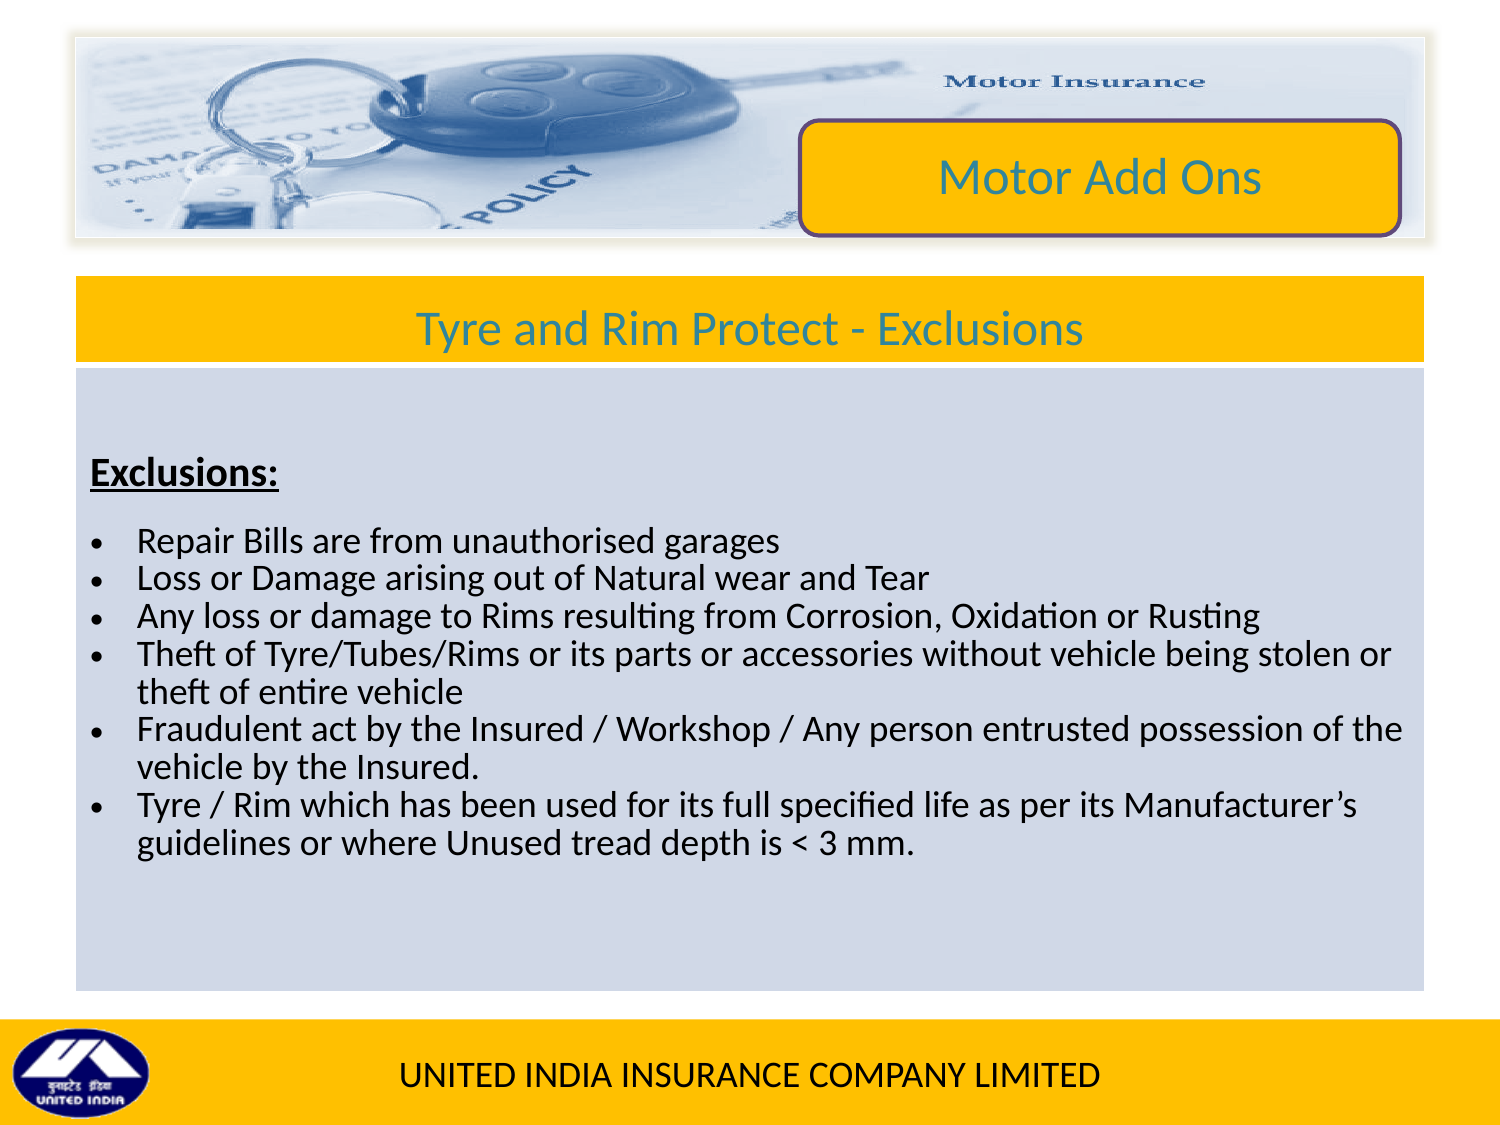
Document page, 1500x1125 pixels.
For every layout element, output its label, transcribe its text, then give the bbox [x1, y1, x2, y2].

picture [74, 37, 1426, 238]
table_cell Exclusions: Repair Bills are from unauthorised garages Loss or Damage arising out of Natural wear and Tear Any loss or damage to Rims resulting from Corrosion, Oxidation or Rusting Theft of Tyre/Tubes/Rims or its parts or accessories without vehicle being stolen or theft of entire vehicle Fraudulent act by the Insured / Workshop / Any person entrusted possession of the vehicle by the Insured. Tyre / Rim which has been used for its full specified life as per its Manufacturer’s guidelines or where Unused tread depth is < 3 mm. [76, 368, 1424, 991]
table_header Tyre and Rim Protect - Exclusions [76, 276, 1424, 362]
picture [11, 1027, 153, 1119]
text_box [799, 120, 1401, 236]
text_box UNITED INDIA INSURANCE COMPANY LIMITED [0, 1019, 1500, 1125]
